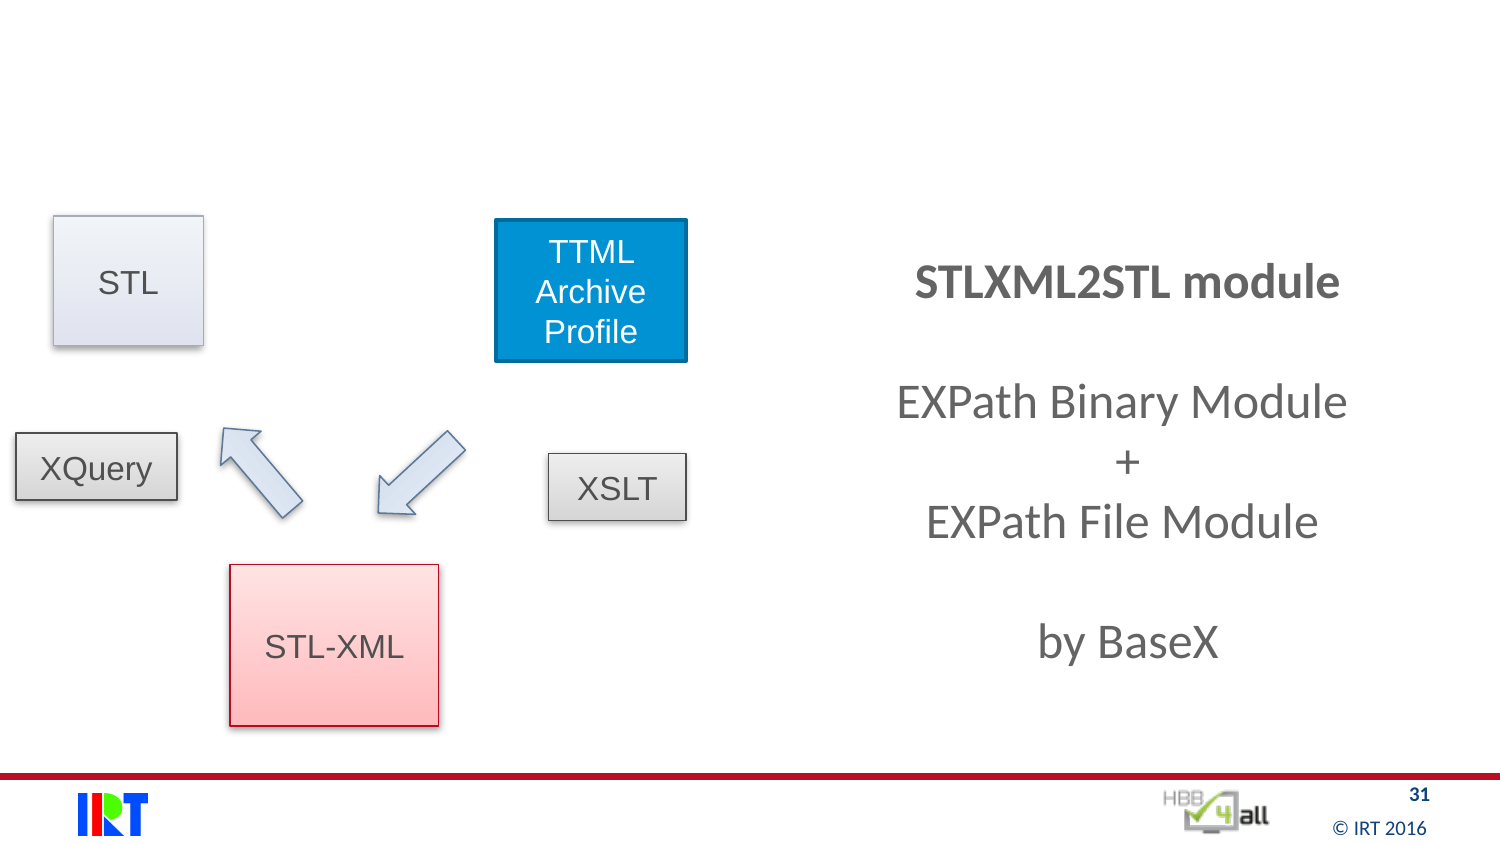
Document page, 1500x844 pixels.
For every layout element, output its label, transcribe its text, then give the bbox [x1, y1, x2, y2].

picture [1163, 787, 1270, 844]
text_box XSLT [548, 453, 687, 521]
picture [78, 793, 148, 836]
text_box XQuery [15, 432, 178, 501]
text_box STL-XML [229, 564, 439, 727]
text_box TTML Archive Profile [494, 218, 688, 363]
text_box STLXML2STL module EXPath Binary Module + EXPath File Module by BaseX [844, 240, 1412, 676]
text_box [377, 430, 467, 516]
text_box STL [53, 215, 204, 346]
text_box [219, 427, 304, 519]
